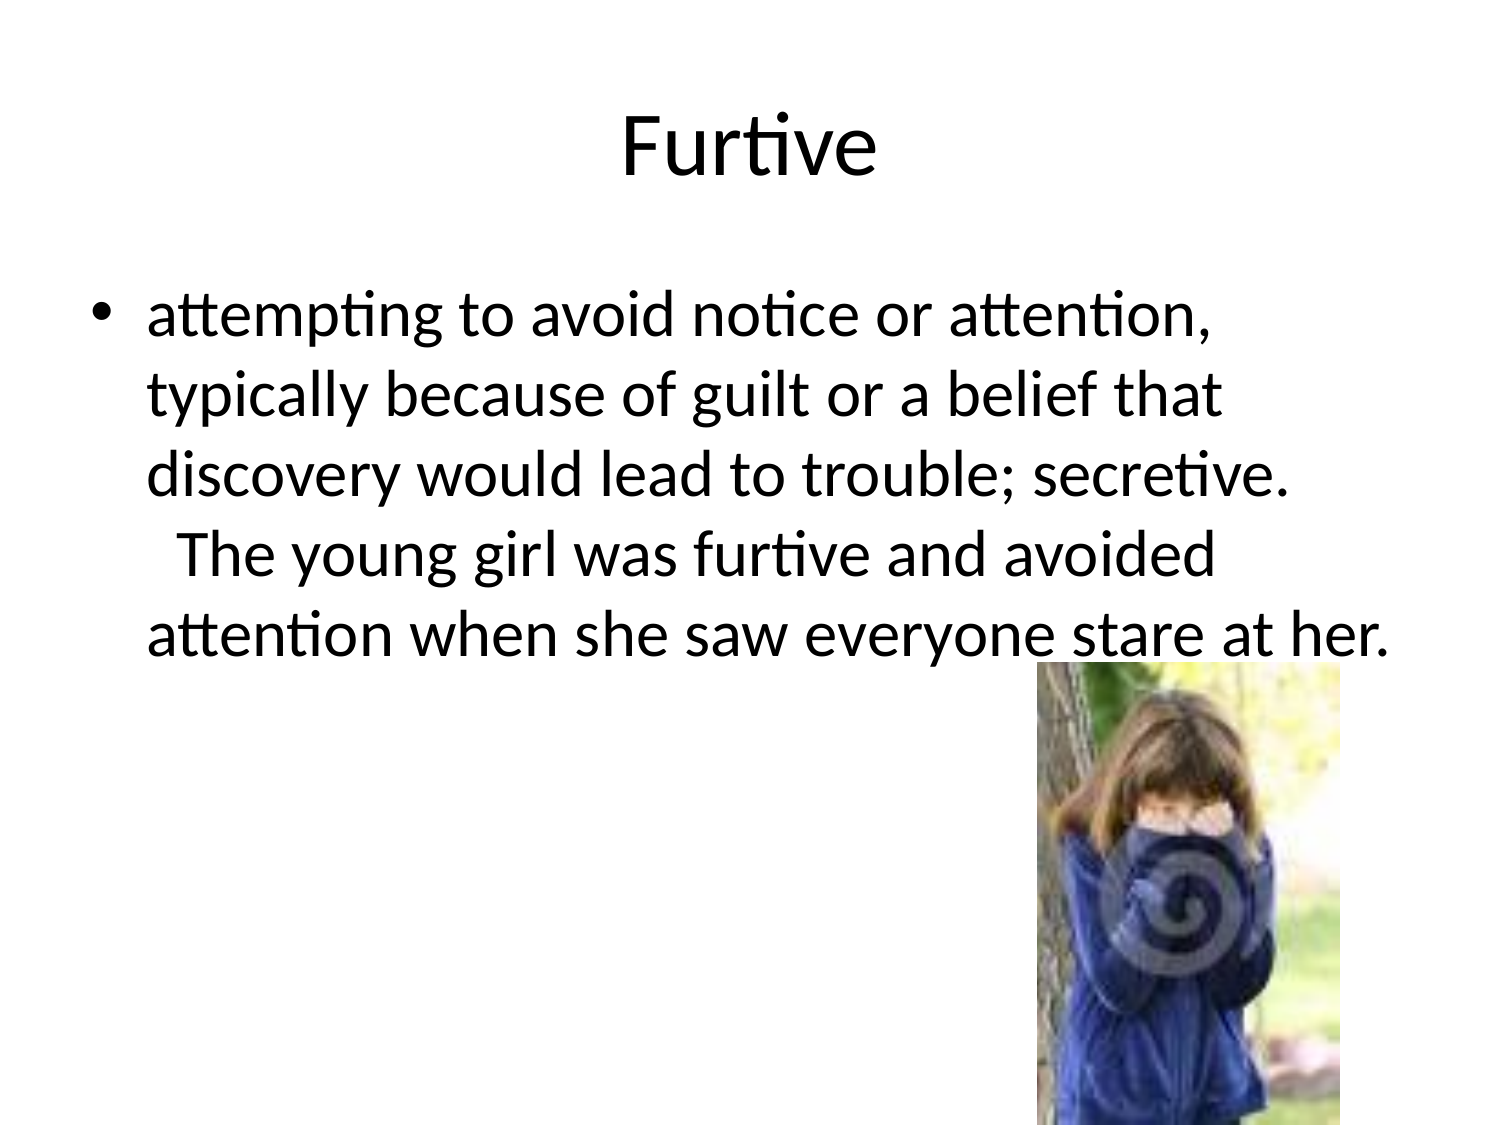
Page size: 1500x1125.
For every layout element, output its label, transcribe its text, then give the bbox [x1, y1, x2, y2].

picture [1037, 662, 1340, 1125]
list attempting to avoid notice or attention, typically because of guilt or a belief that discovery would lead to trouble; secretive. The young girl was furtive and avoided attention when she saw everyone stare at her. [75, 262, 1425, 1005]
title Furtive [75, 45, 1425, 233]
